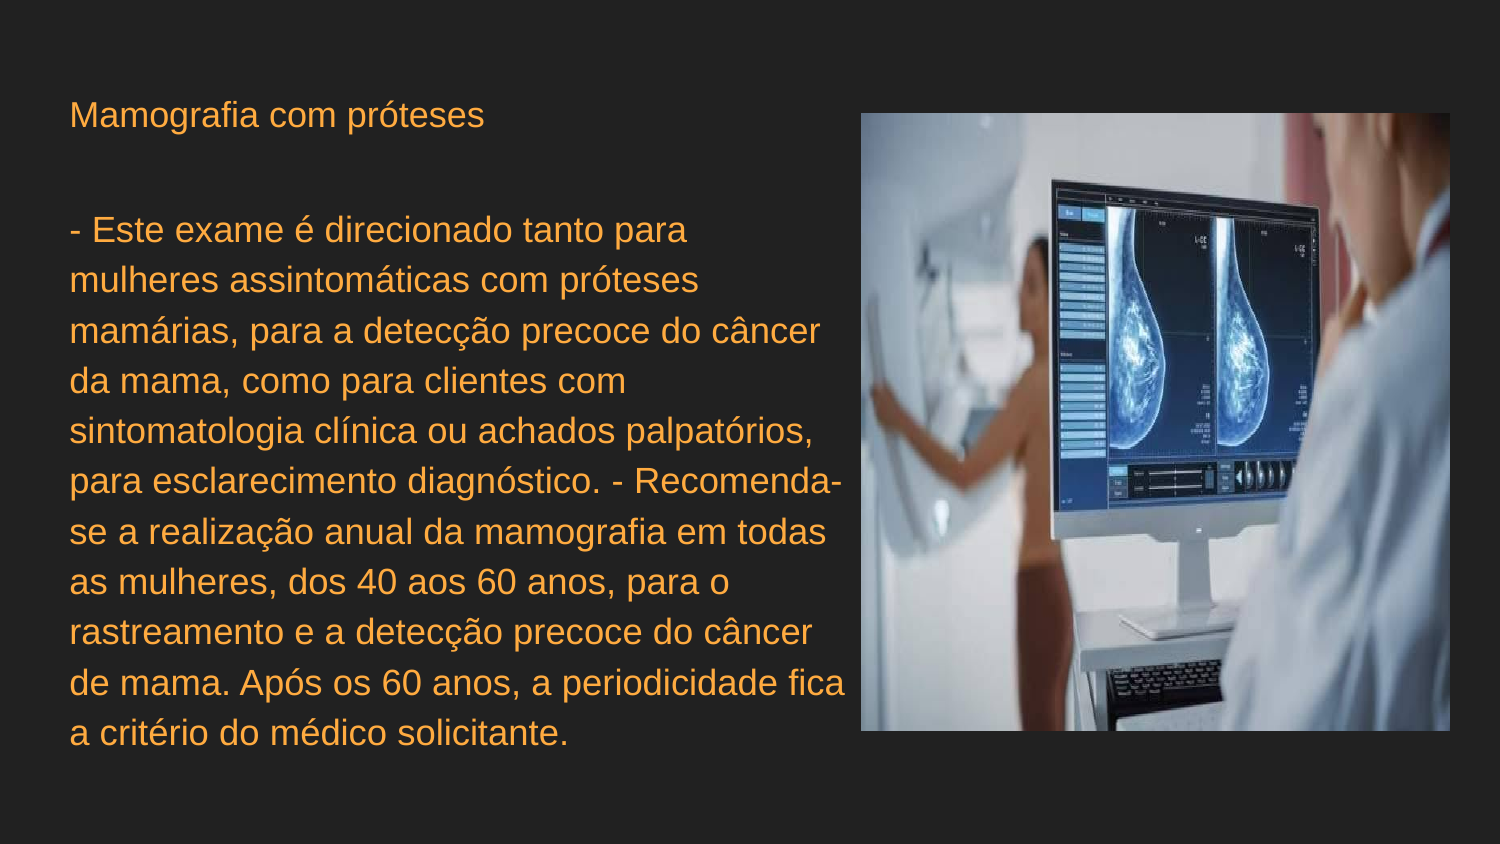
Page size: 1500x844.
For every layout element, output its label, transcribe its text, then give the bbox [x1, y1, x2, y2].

title Mamografia com próteses [54, 56, 515, 150]
list - Este exame é direcionado tanto para mulheres assintomáticas com próteses mamárias, para a detecção precoce do câncer da mama, como para clientes com sintomatologia clínica ou achados palpatórios, para esclarecimento diagnóstico. - Recomenda-se a realização anual da mamografia em todas as mulheres, dos 40 aos 60 anos, para o rastreamento e a detecção precoce do câncer de mama. Após os 60 anos, a periodicidade fica a critério do médico solicitante. [54, 184, 862, 802]
picture [861, 113, 1451, 731]
